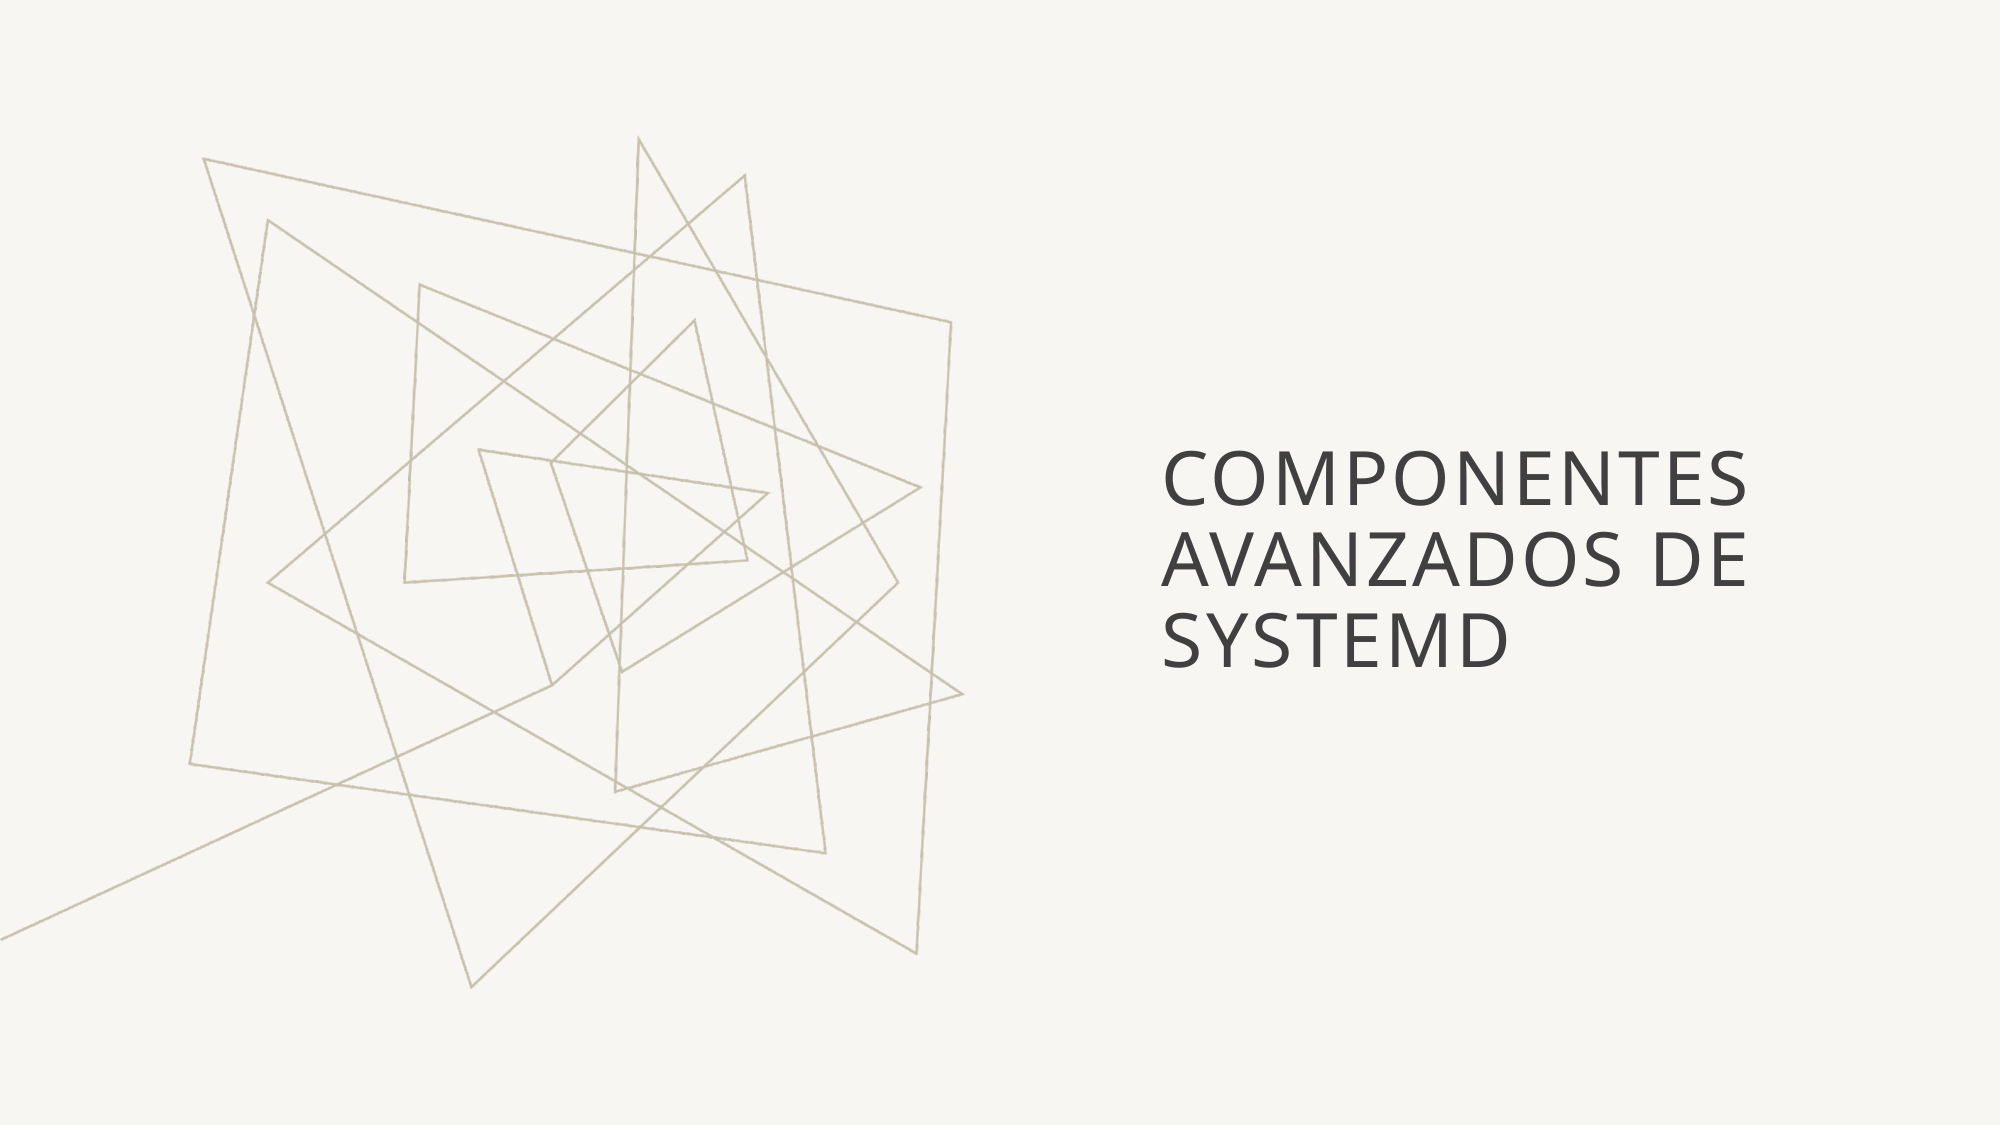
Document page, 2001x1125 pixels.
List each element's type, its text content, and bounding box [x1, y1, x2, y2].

picture [0, 135, 965, 989]
title COMPONENTES AVANZADOS DE SYSTEMD [1146, 421, 1886, 704]
